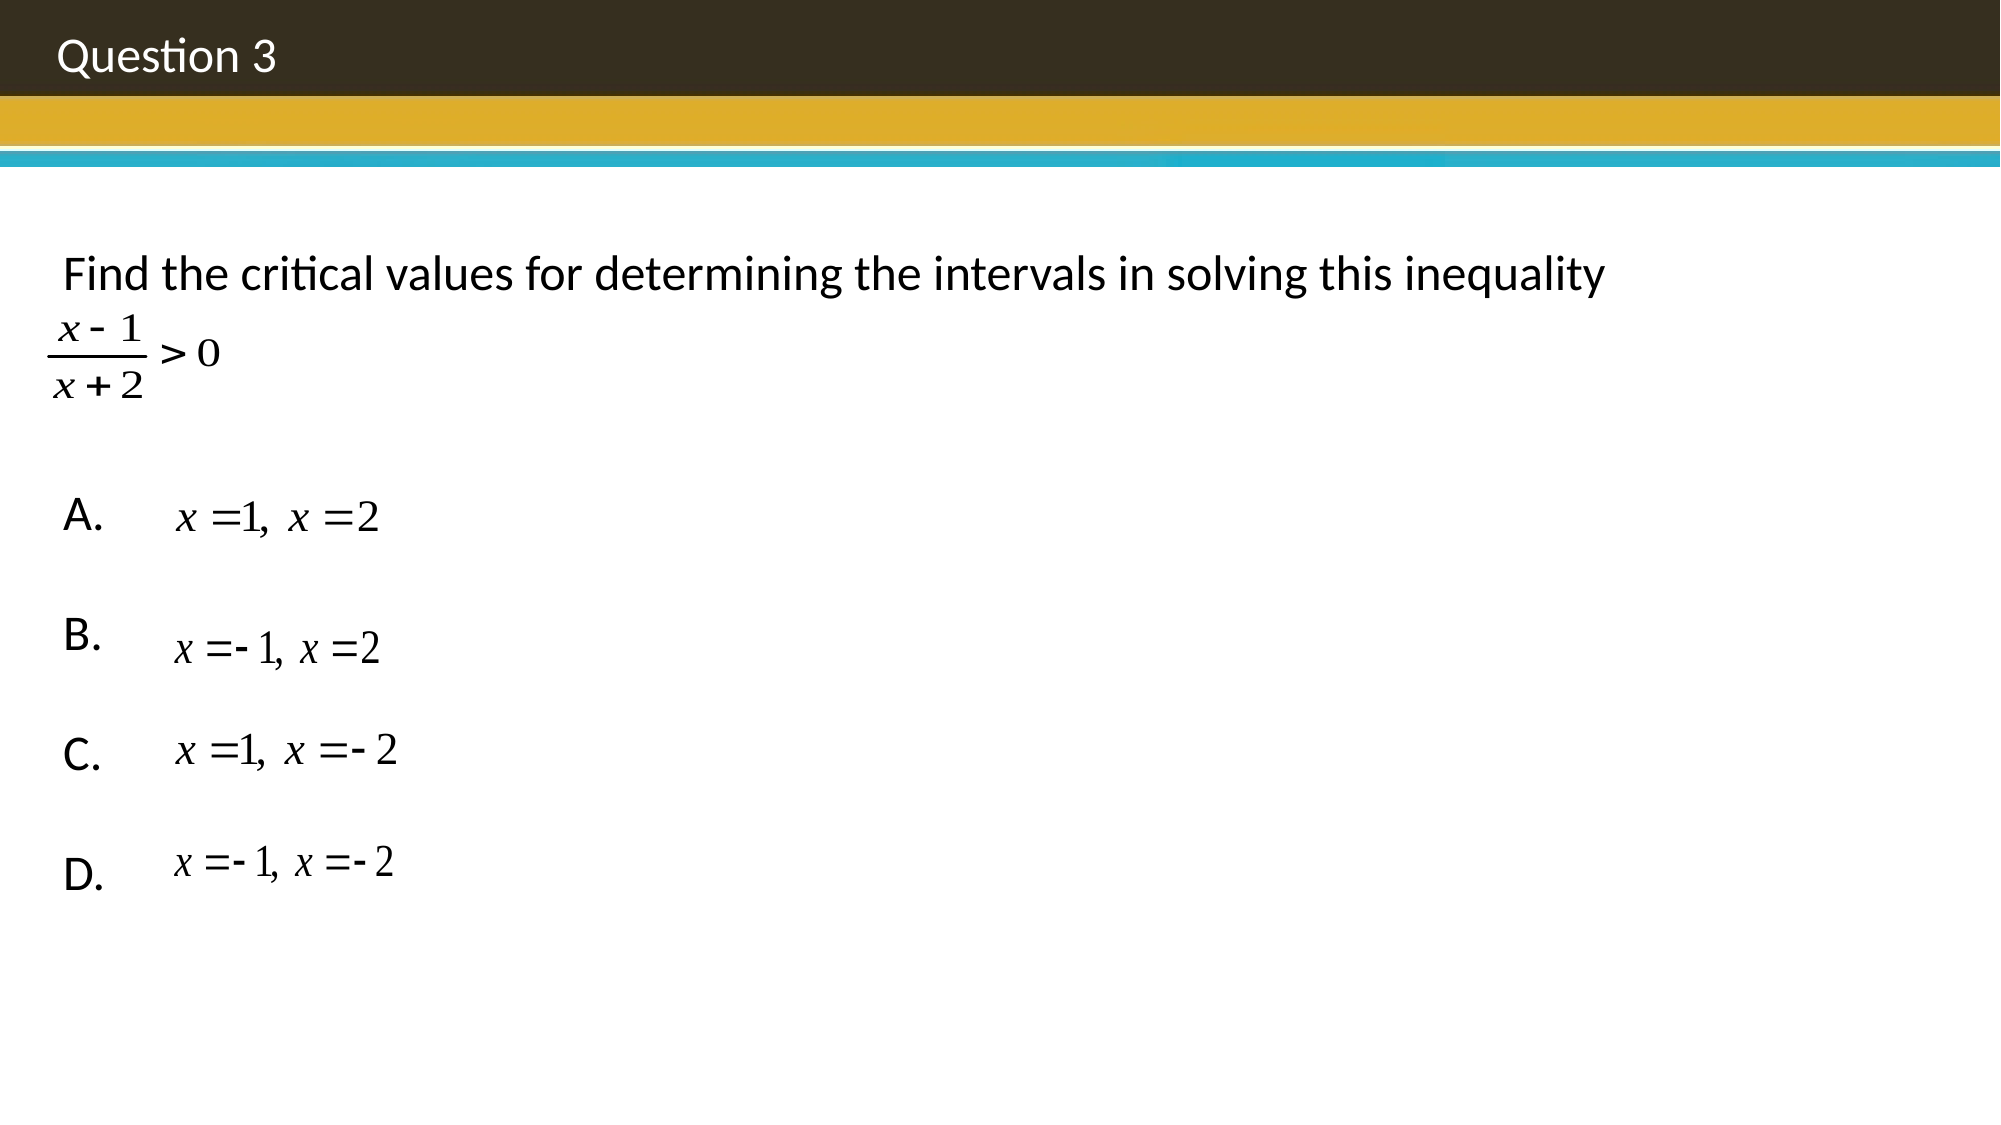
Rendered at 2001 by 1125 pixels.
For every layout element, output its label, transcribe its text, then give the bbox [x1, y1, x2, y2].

text_box Find the critical values for determining the intervals in solving this inequality A. B. C. D. [48, 233, 1928, 909]
picture [166, 834, 401, 896]
picture [40, 302, 228, 407]
text_box Question 3 [41, 14, 293, 90]
picture [166, 489, 389, 550]
picture [166, 722, 405, 784]
picture [0, 0, 2000, 167]
picture [166, 618, 389, 683]
